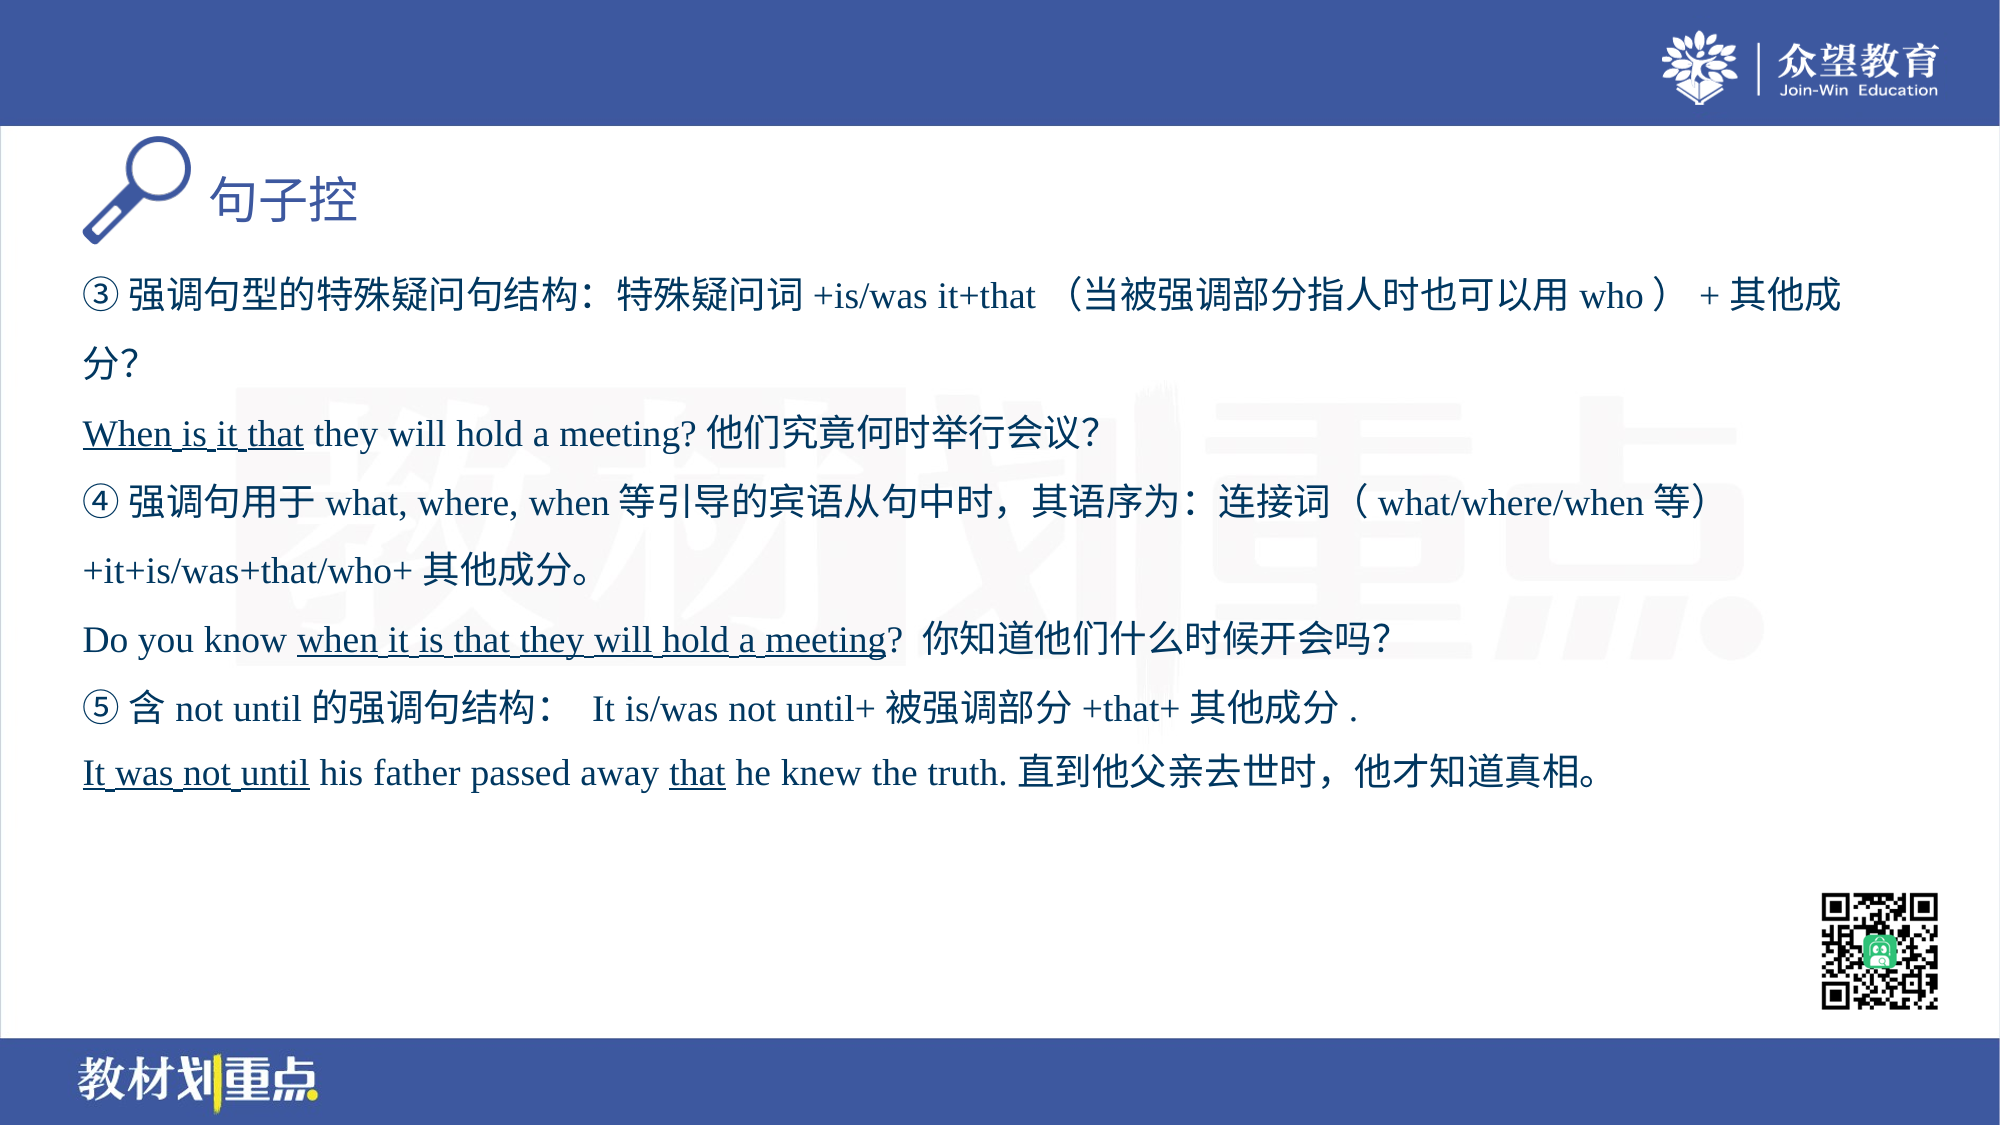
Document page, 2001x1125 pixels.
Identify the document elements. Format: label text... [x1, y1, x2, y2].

text_box ③强调句型的特殊疑问句结构：特殊疑问词+is/was it+that（当被强调部分指人时也可以用who）+其他成 分？ When is it that they will hold a meeting?他们究竟何时举行会议？ ④强调句用于what, where, when等引导的宾语从句中时，其语序为：连接词（what/where/when等） +it+is/was+that/who+其他成分。 Do you know when it is that they will hold a meeting? 你知道他们什么时候开会吗？ ⑤含not until的强调句结构： It is/was not until+被强调部分+that+其他成分. It was not until his father passed away that he knew the truth.直到他父亲去世时，他才知道真相。 [82, 247, 1817, 787]
picture [0, 0, 2000, 1125]
